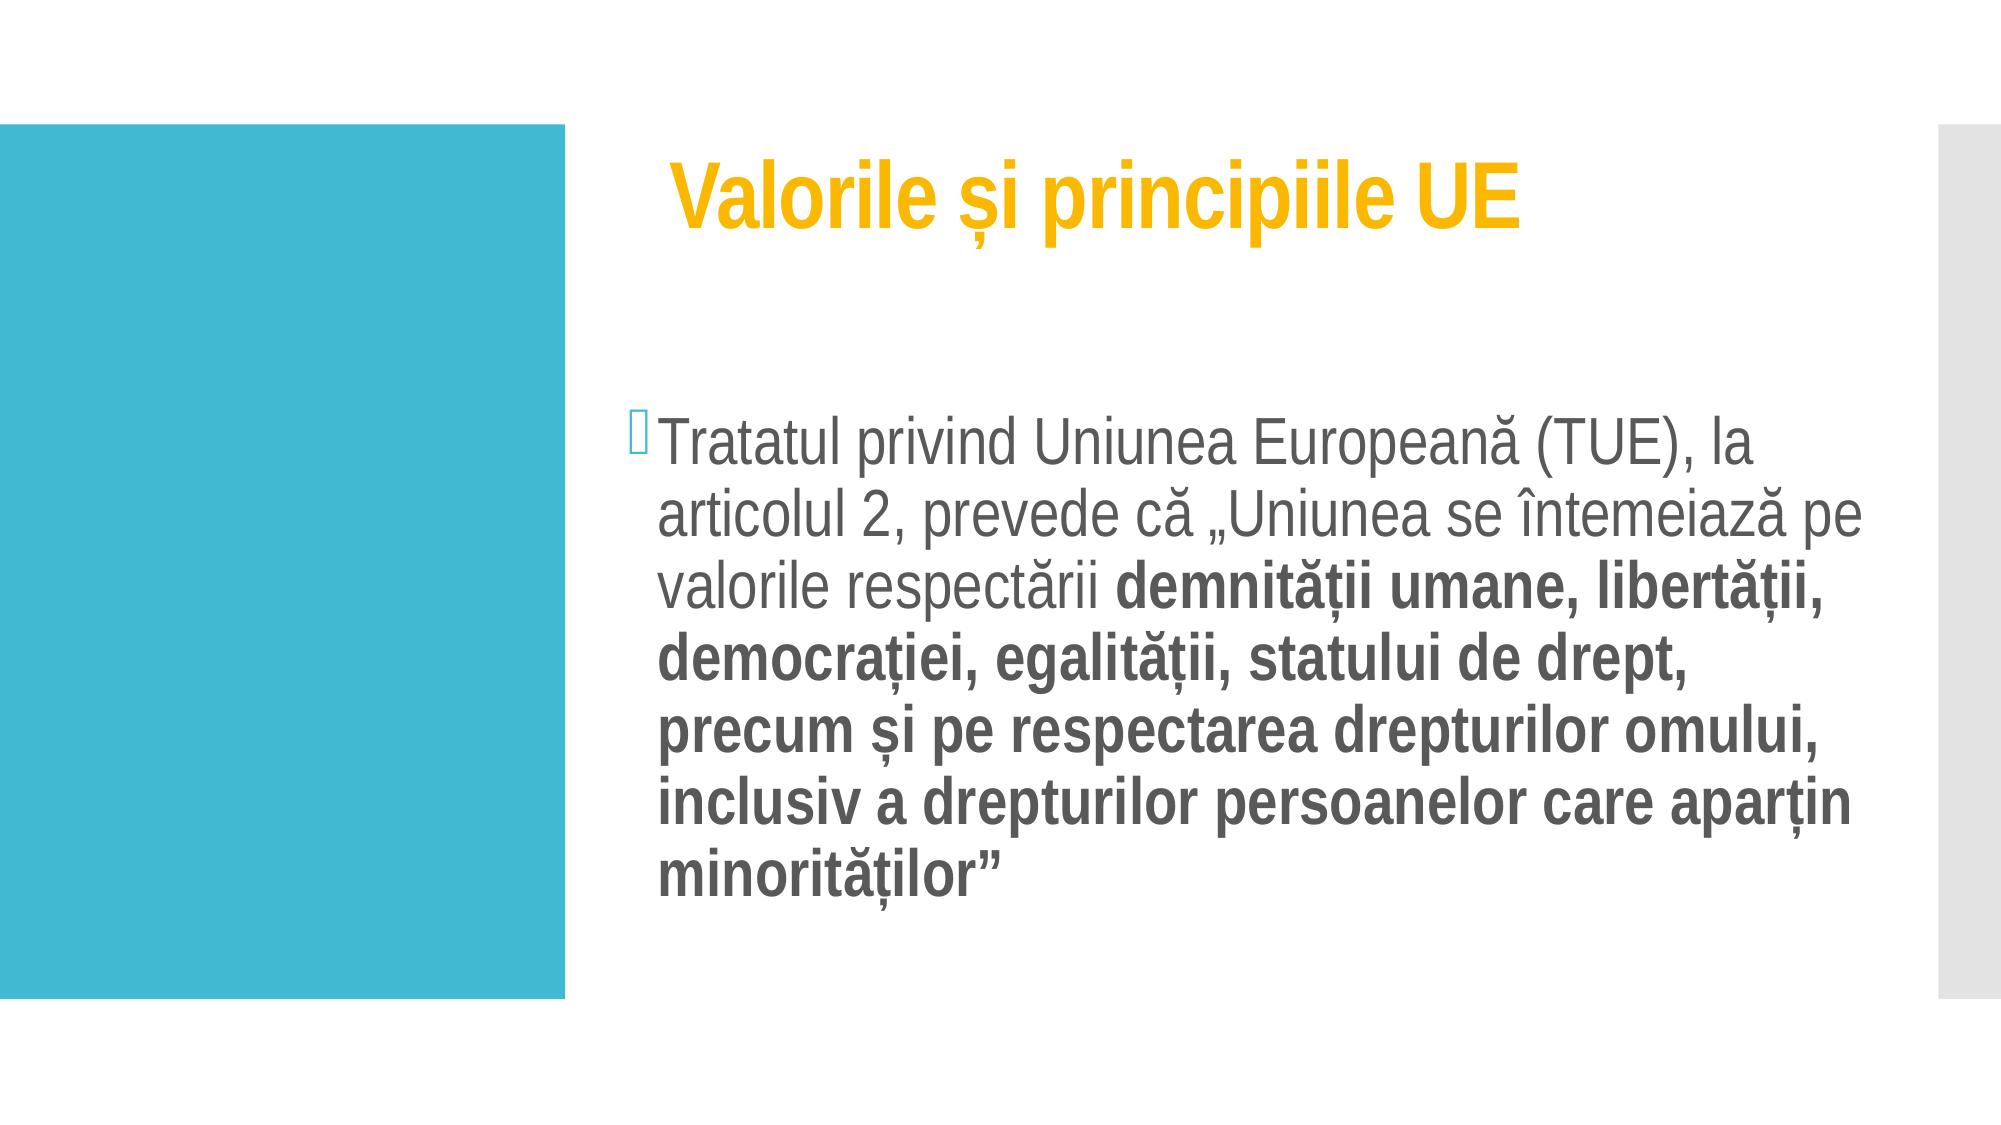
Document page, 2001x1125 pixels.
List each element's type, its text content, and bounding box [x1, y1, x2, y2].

list Tratatul privind Uniunea Europeană (TUE), la articolul 2, prevede că „Uniunea se întemeiază pe valorile respectării demnității umane, libertății, democrației, egalității, statului de drept, precum și pe respectarea drepturilor omului, inclusiv a drepturilor persoanelor care aparțin minorităților” [612, 277, 1908, 1016]
title Valorile și principiile UE [654, 137, 1813, 277]
